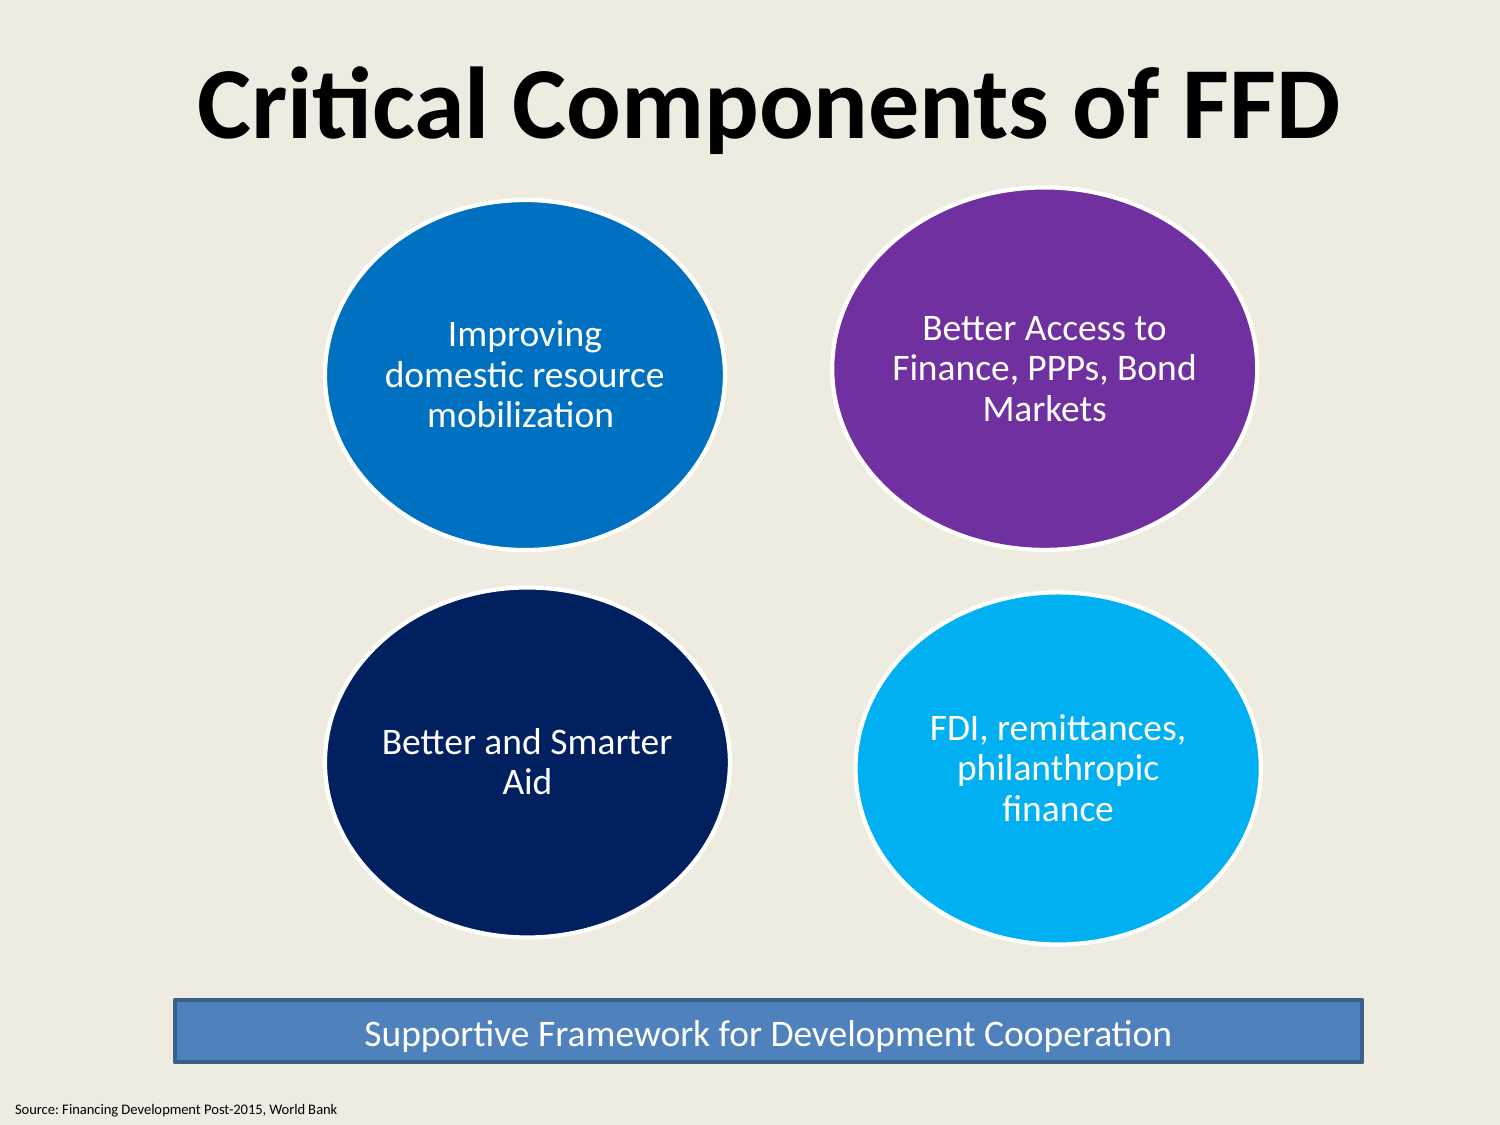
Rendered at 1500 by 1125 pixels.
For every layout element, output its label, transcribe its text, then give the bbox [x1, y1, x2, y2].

text_box Better and Smarter Aid [322, 585, 733, 940]
text_box Source: Financing Development Post-2015, World Bank [0, 1092, 375, 1125]
text_box Improving domestic resource mobilization [322, 197, 728, 553]
text_box FDI, remittances, philanthropic finance [853, 590, 1263, 947]
text_box Better Access to Finance, PPPs, Bond Markets [830, 185, 1260, 553]
title Critical Components of FFD [55, 37, 1482, 158]
text_box Supportive Framework for Development Cooperation [173, 998, 1364, 1064]
